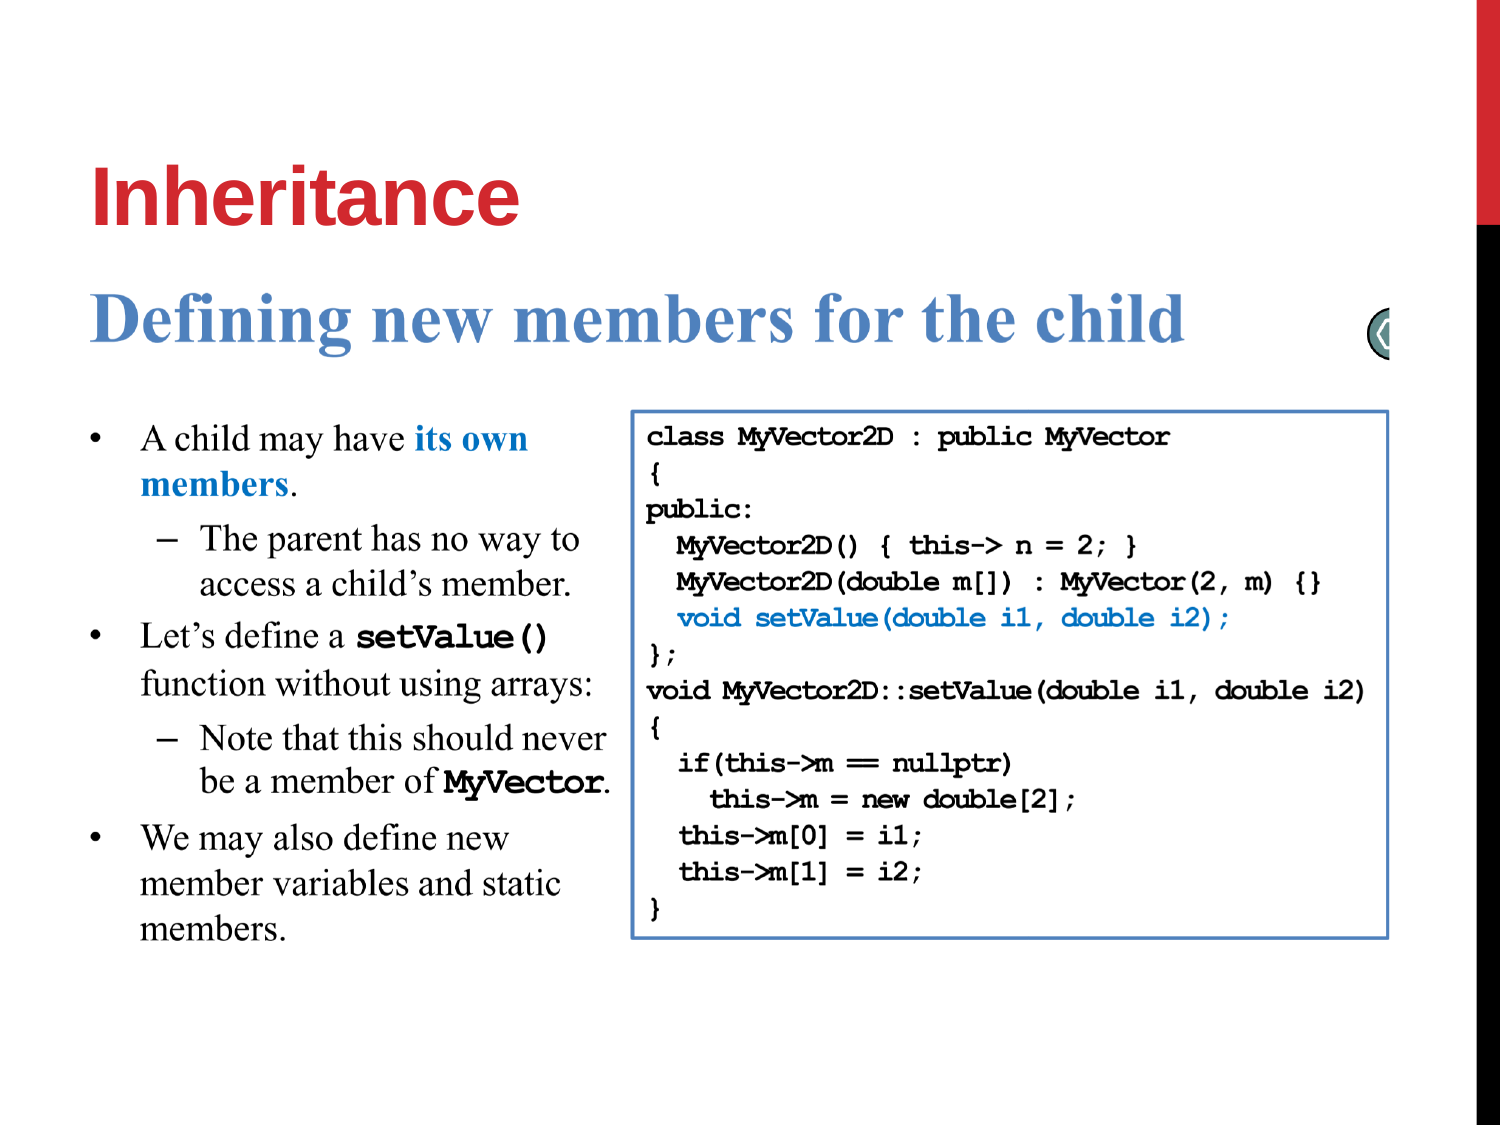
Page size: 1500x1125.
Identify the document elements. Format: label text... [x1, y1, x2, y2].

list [61, 266, 1390, 1062]
title Inheritance [75, 25, 1025, 250]
